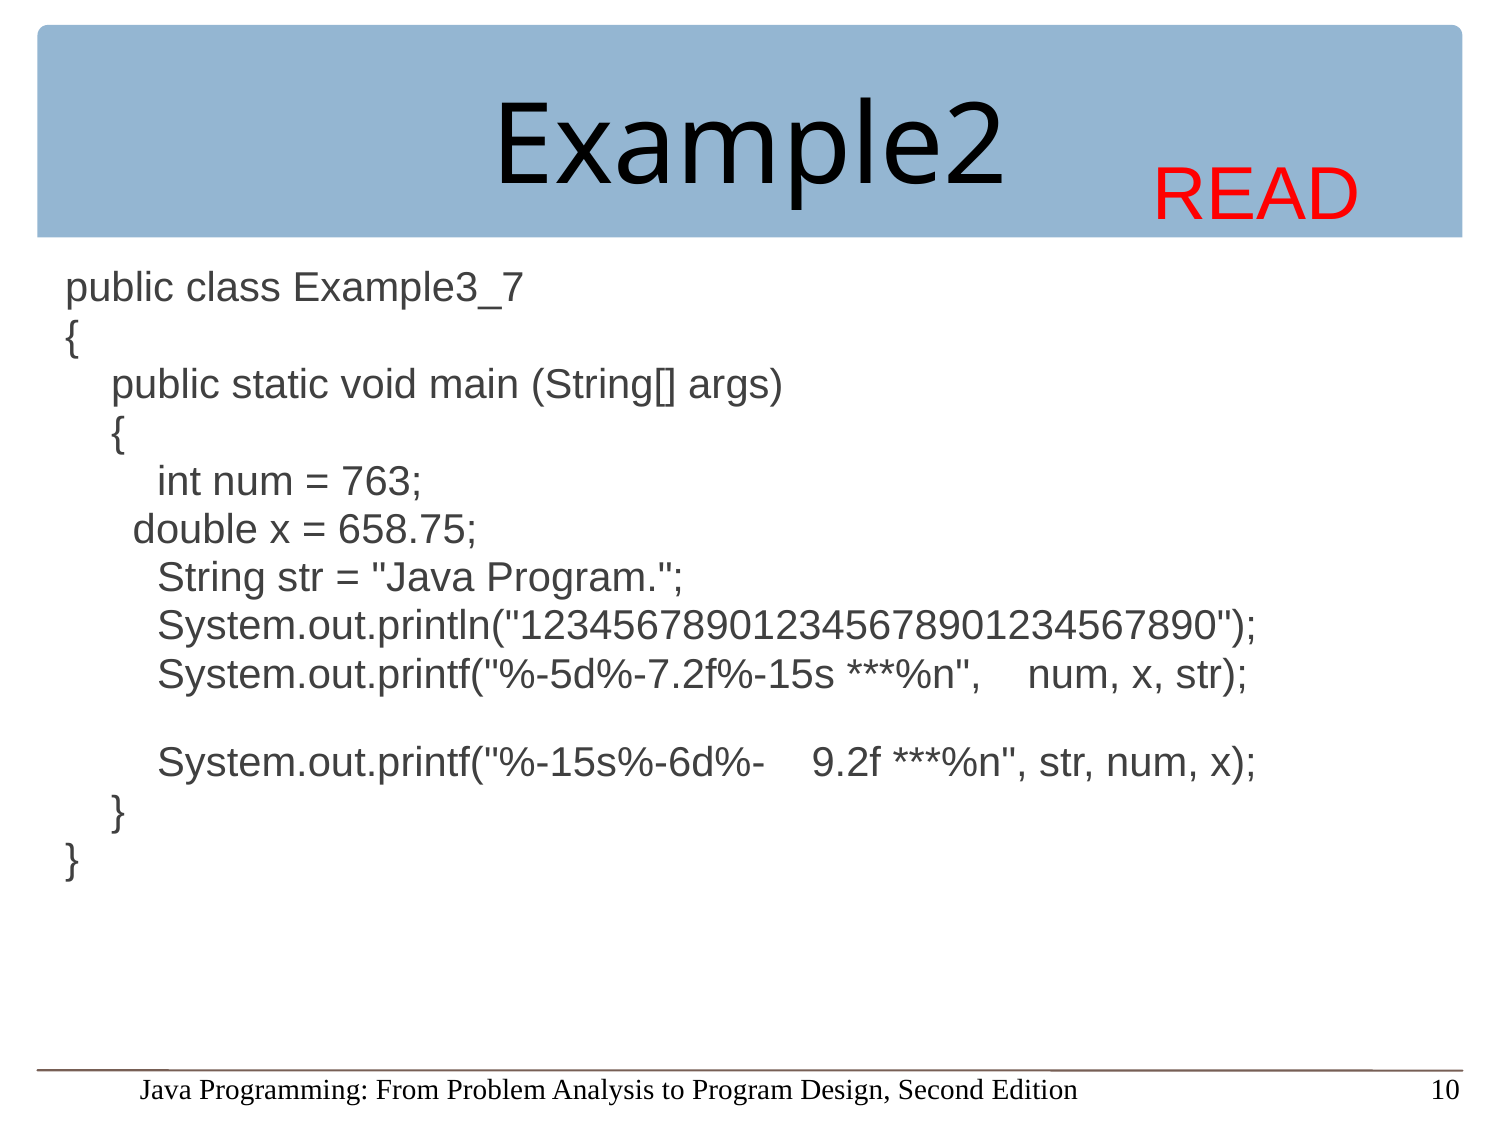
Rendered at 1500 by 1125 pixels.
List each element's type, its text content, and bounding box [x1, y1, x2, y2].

text_box READ [1137, 137, 1400, 243]
text_box Java Programming: From Problem Analysis to Program Design, Second Edition [125, 1062, 1275, 1100]
title Example2 [49, 44, 1451, 233]
list public class Example3_7 { public static void main (String[] args) { int num = 763; double x = 658.75; String str = "Java Program."; System.out.println("123456789012345678901234567890"); System.out.printf("%-5d%-7.2f%-15s ***%n", num, x, str); System.out.printf("%-15s%-6d%- 9.2f ***%n", str, num, x); } } [49, 262, 1451, 1051]
text_box 10 [1275, 1062, 1475, 1100]
